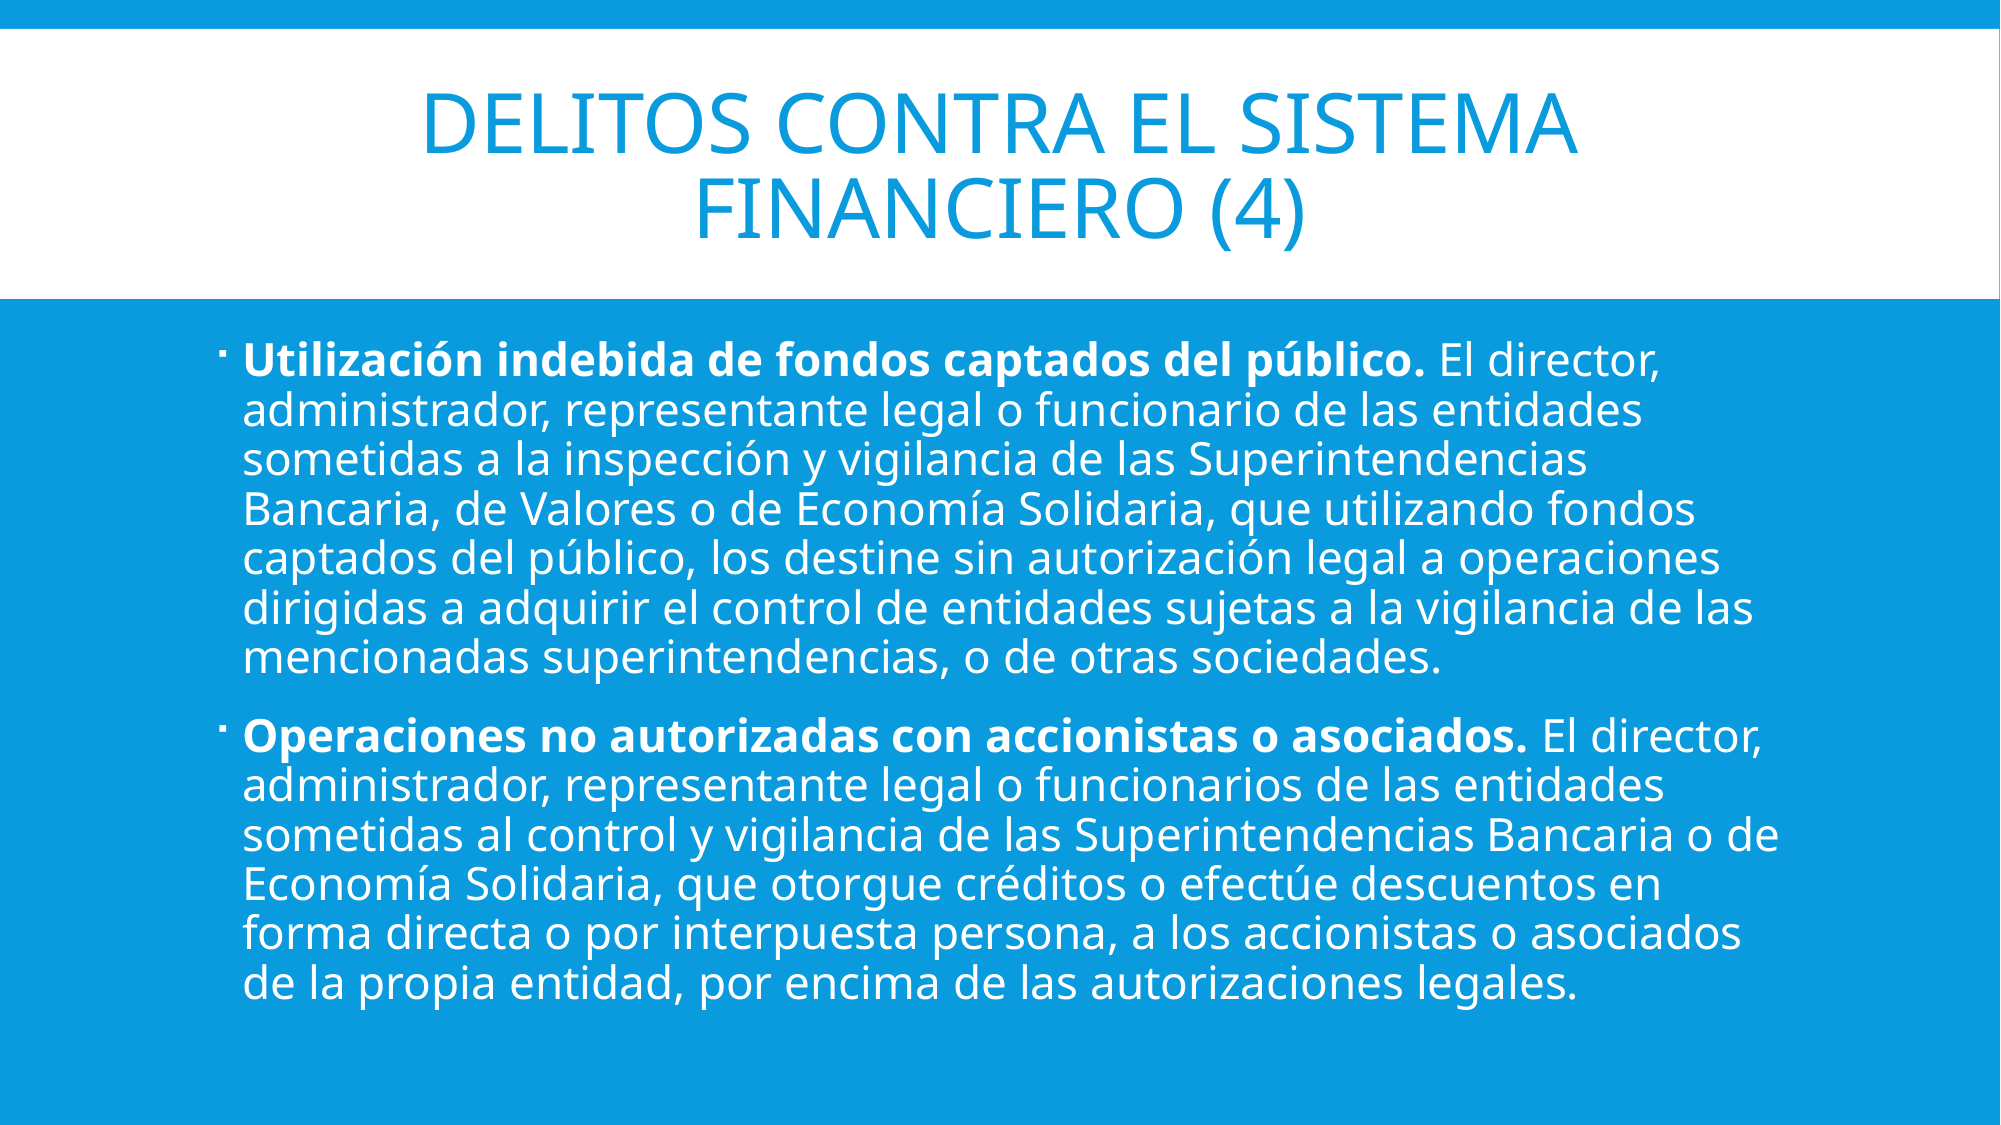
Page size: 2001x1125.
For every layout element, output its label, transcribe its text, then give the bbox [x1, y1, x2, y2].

list Utilización indebida de fondos captados del público. El director, administrador, representante legal o funcionario de las entidades sometidas a la inspección y vigilancia de las Superintendencias Bancaria, de Valores o de Economía Solidaria, que utilizando fondos captados del público, los destine sin autorización legal a operaciones dirigidas a adquirir el control de entidades sujetas a la vigilancia de las mencionadas superintendencias, o de otras sociedades. Operaciones no autorizadas con accionistas o asociados. El director, administrador, representante legal o funcionarios de las entidades sometidas al control y vigilancia de las Superintendencias Bancaria o de Economía Solidaria, que otorgue créditos o efectúe descuentos en forma directa o por interpuesta persona, a los accionistas o asociados de la propia entidad, por encima de las autorizaciones legales. [197, 329, 1803, 1021]
title Delitos contra el sistema financiero (4) [197, 46, 1803, 294]
